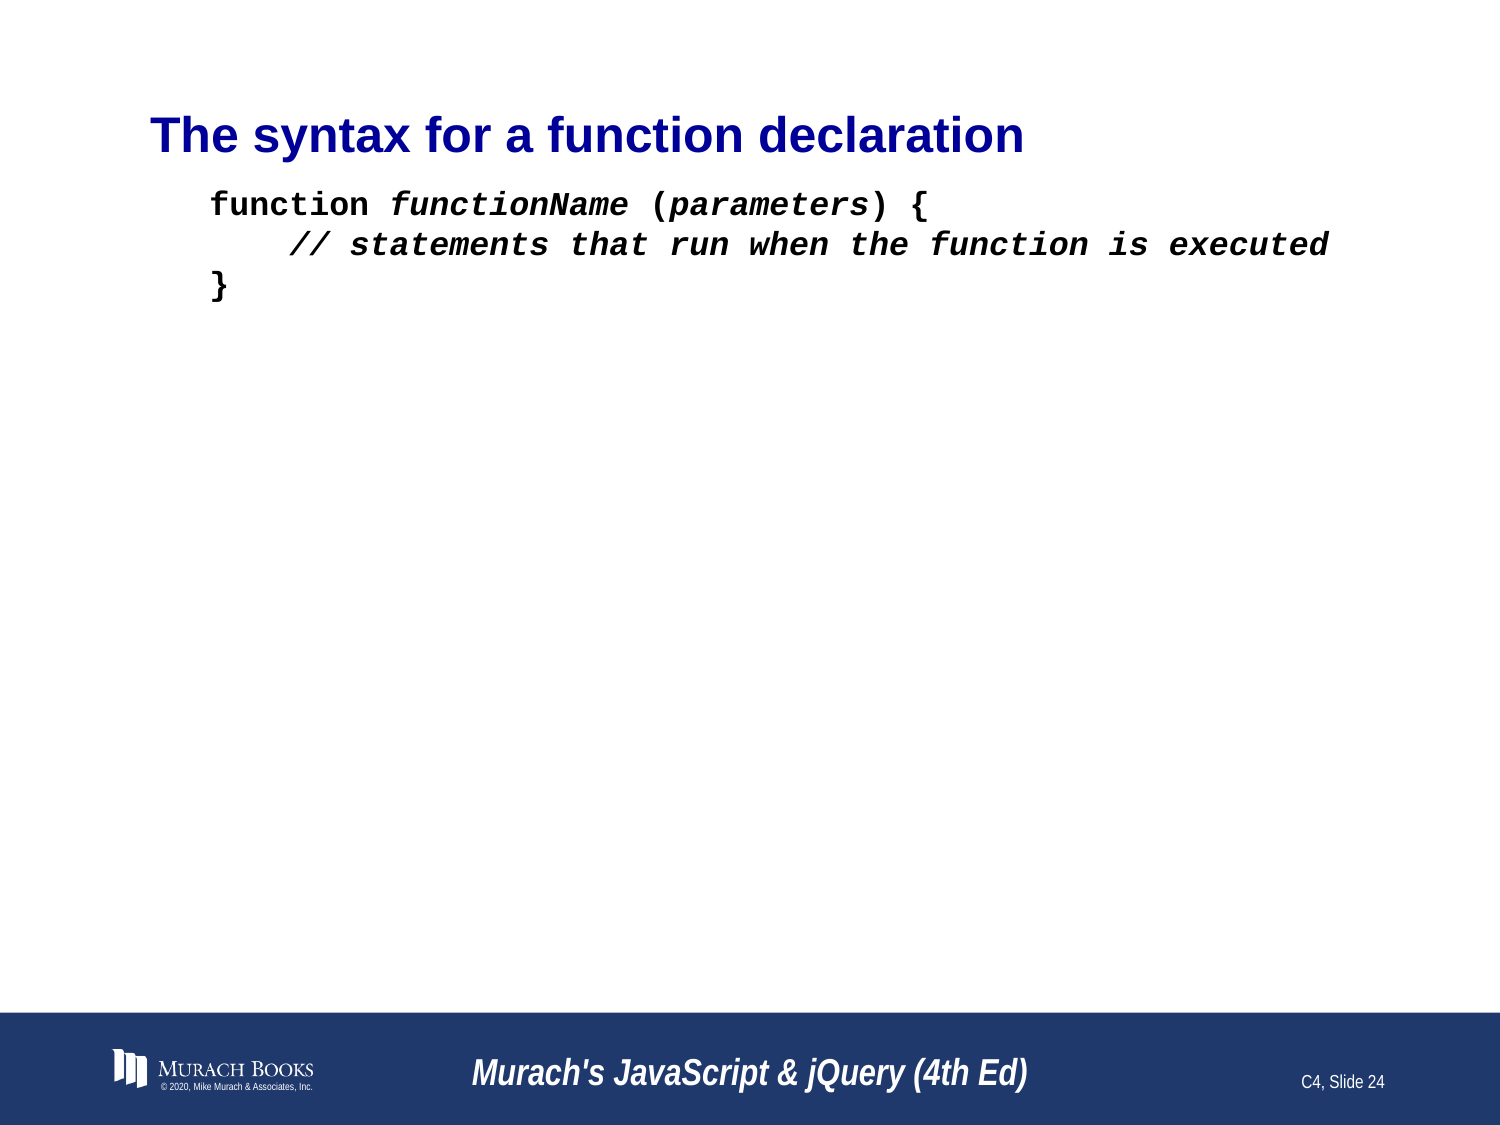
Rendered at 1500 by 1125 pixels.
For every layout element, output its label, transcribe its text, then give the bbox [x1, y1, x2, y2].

footer © 2020, Mike Murach & Associates, Inc. [12, 1025, 463, 1100]
slide_number Murach's JavaScript & jQuery (4th Ed) [463, 1025, 1050, 1100]
title The syntax for a function declaration [150, 102, 1350, 164]
list function functionName (parameters) { // statements that run when the function is executed } [137, 174, 1350, 975]
slide_number C4, Slide 24 [1087, 1025, 1400, 1100]
